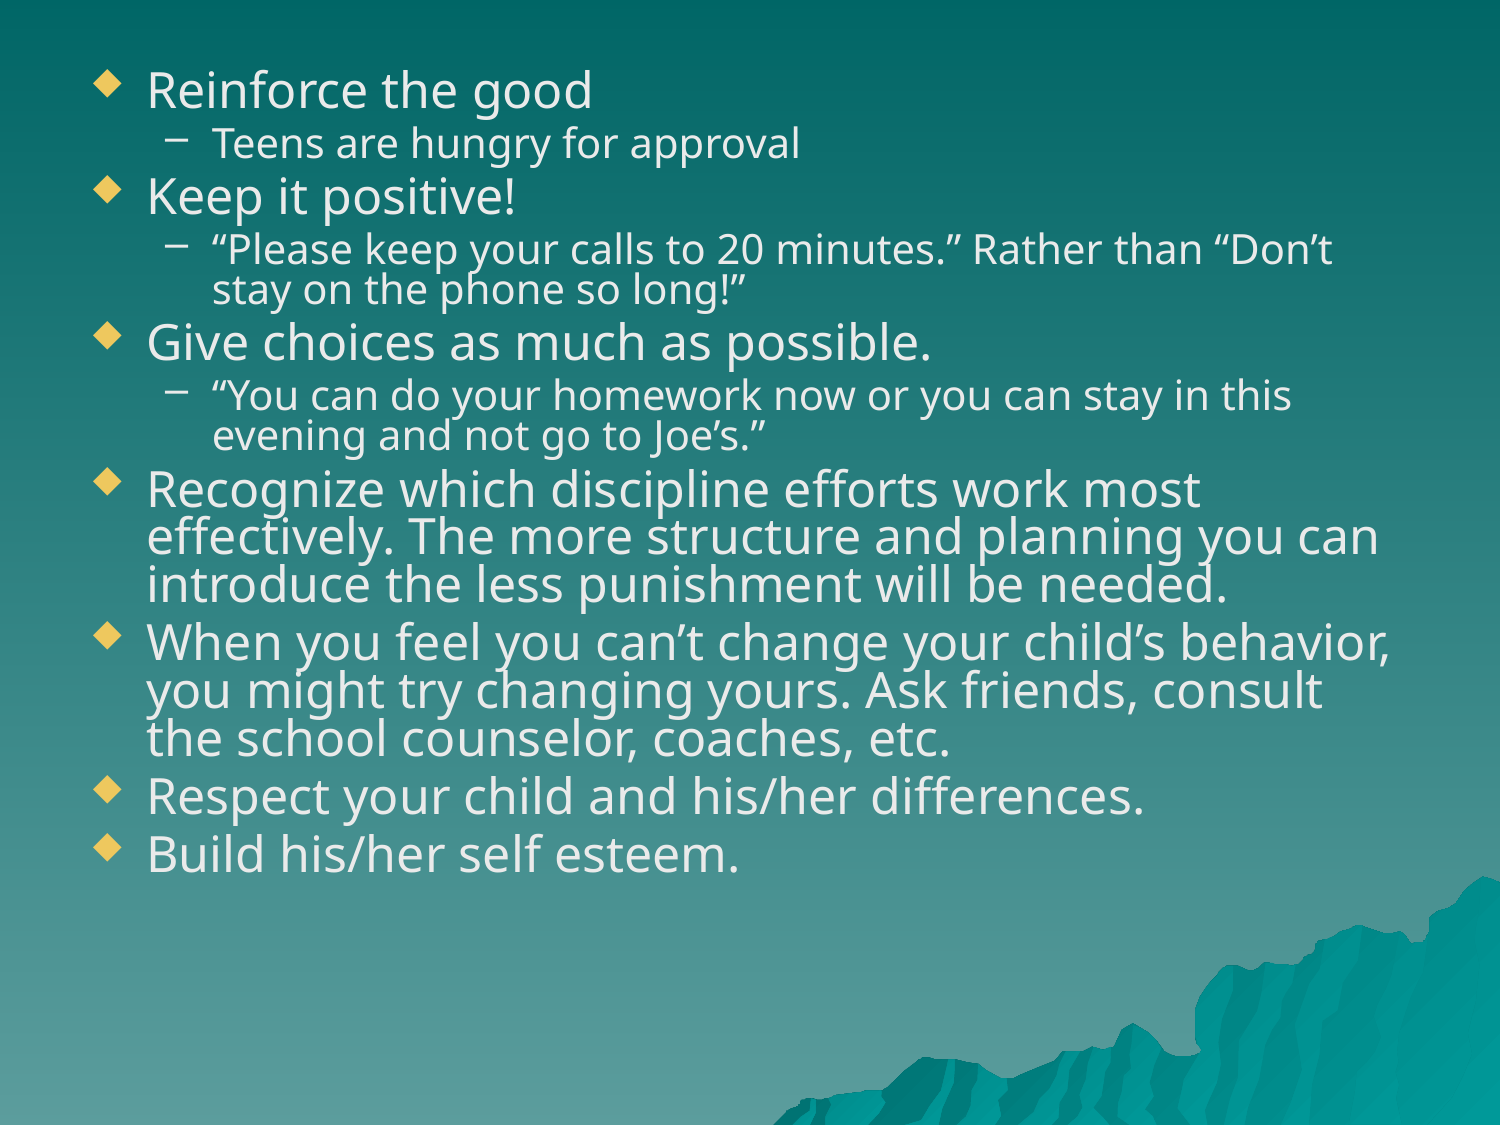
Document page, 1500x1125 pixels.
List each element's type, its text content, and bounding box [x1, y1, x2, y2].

list Reinforce the good Teens are hungry for approval Keep it positive! “Please keep your calls to 20 minutes.” Rather than “Don’t stay on the phone so long!” Give choices as much as possible. “You can do your homework now or you can stay in this evening and not go to Joe’s.” Recognize which discipline efforts work most effectively. The more structure and planning you can introduce the less punishment will be needed. When you feel you can’t change your child’s behavior, you might try changing yours. Ask friends, consult the school counselor, coaches, etc. Respect your child and his/her differences. Build his/her self esteem. [74, 62, 1426, 1006]
